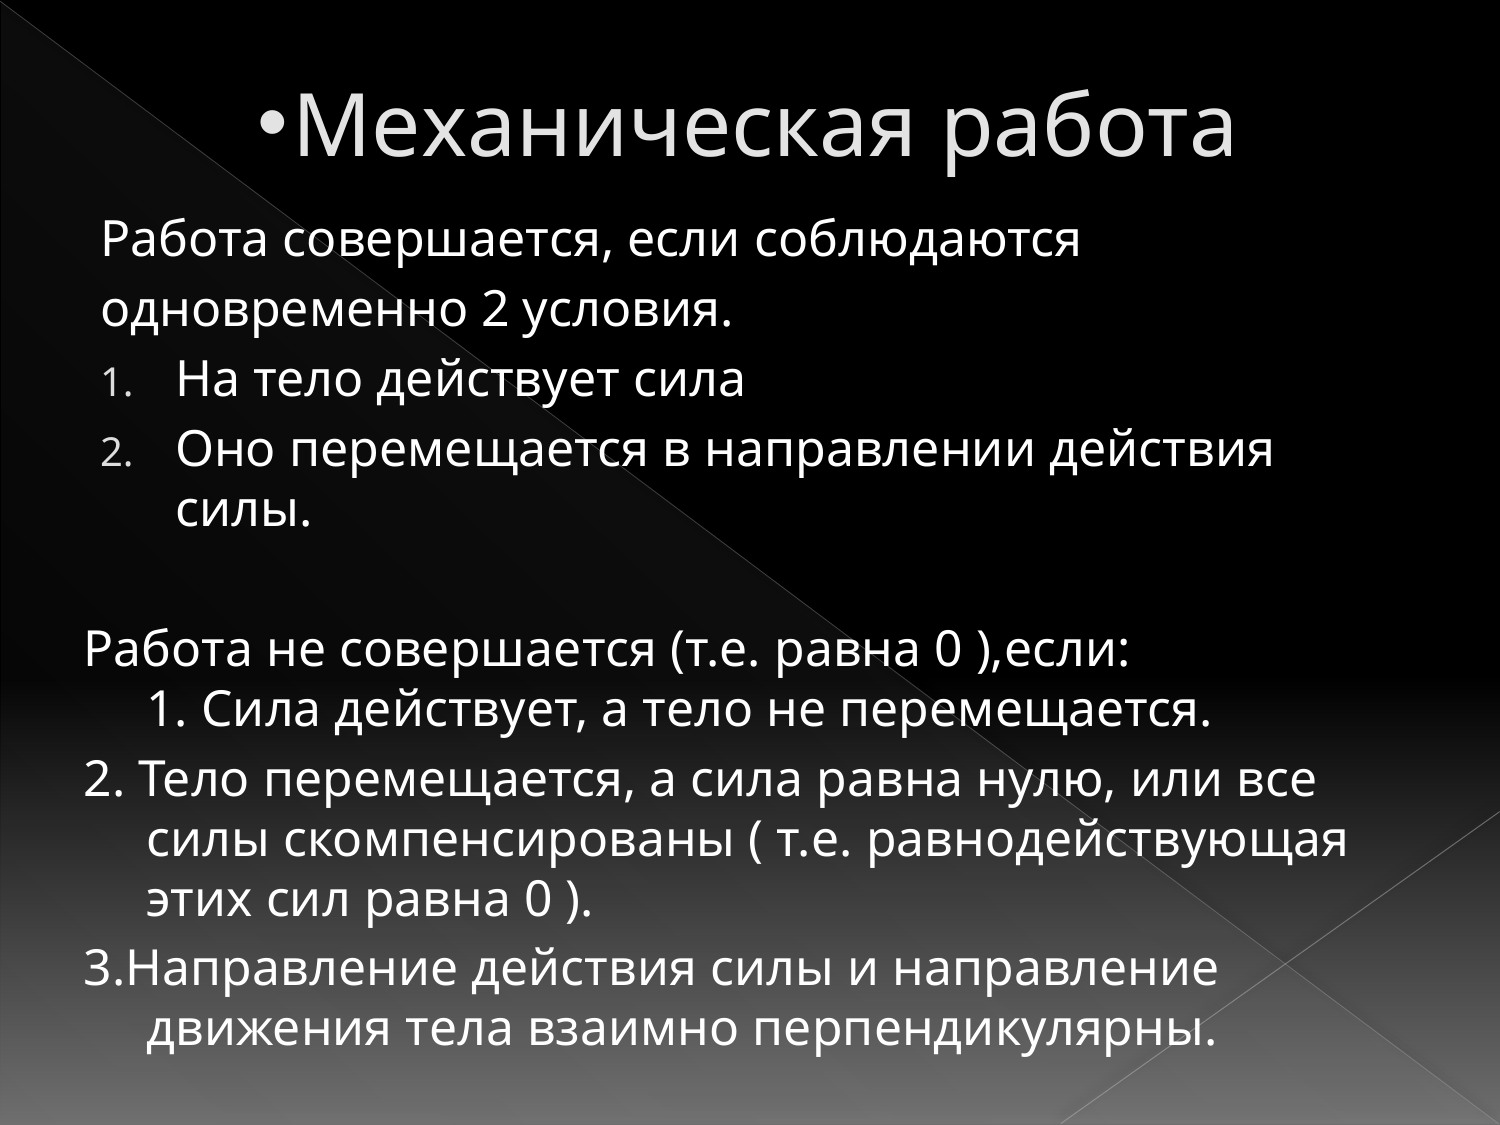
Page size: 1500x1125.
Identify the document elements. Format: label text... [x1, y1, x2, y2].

list Работа не совершается (т.е. равна 0 ),если: 1. Сила действует, а тело не перемещается. 2. Тело перемещается, а сила равна нулю, или все силы скомпенсированы ( т.е. равнодействующая этих сил равна 0 ). 3.Направление действия силы и направление движения тела взаимно перпендикулярны. [58, 609, 1430, 1067]
list Работа совершается, если соблюдаются одновременно 2 условия. На тело действует сила Оно перемещается в направлении действия силы. [75, 199, 1442, 575]
title Механическая работа [75, 43, 1425, 199]
